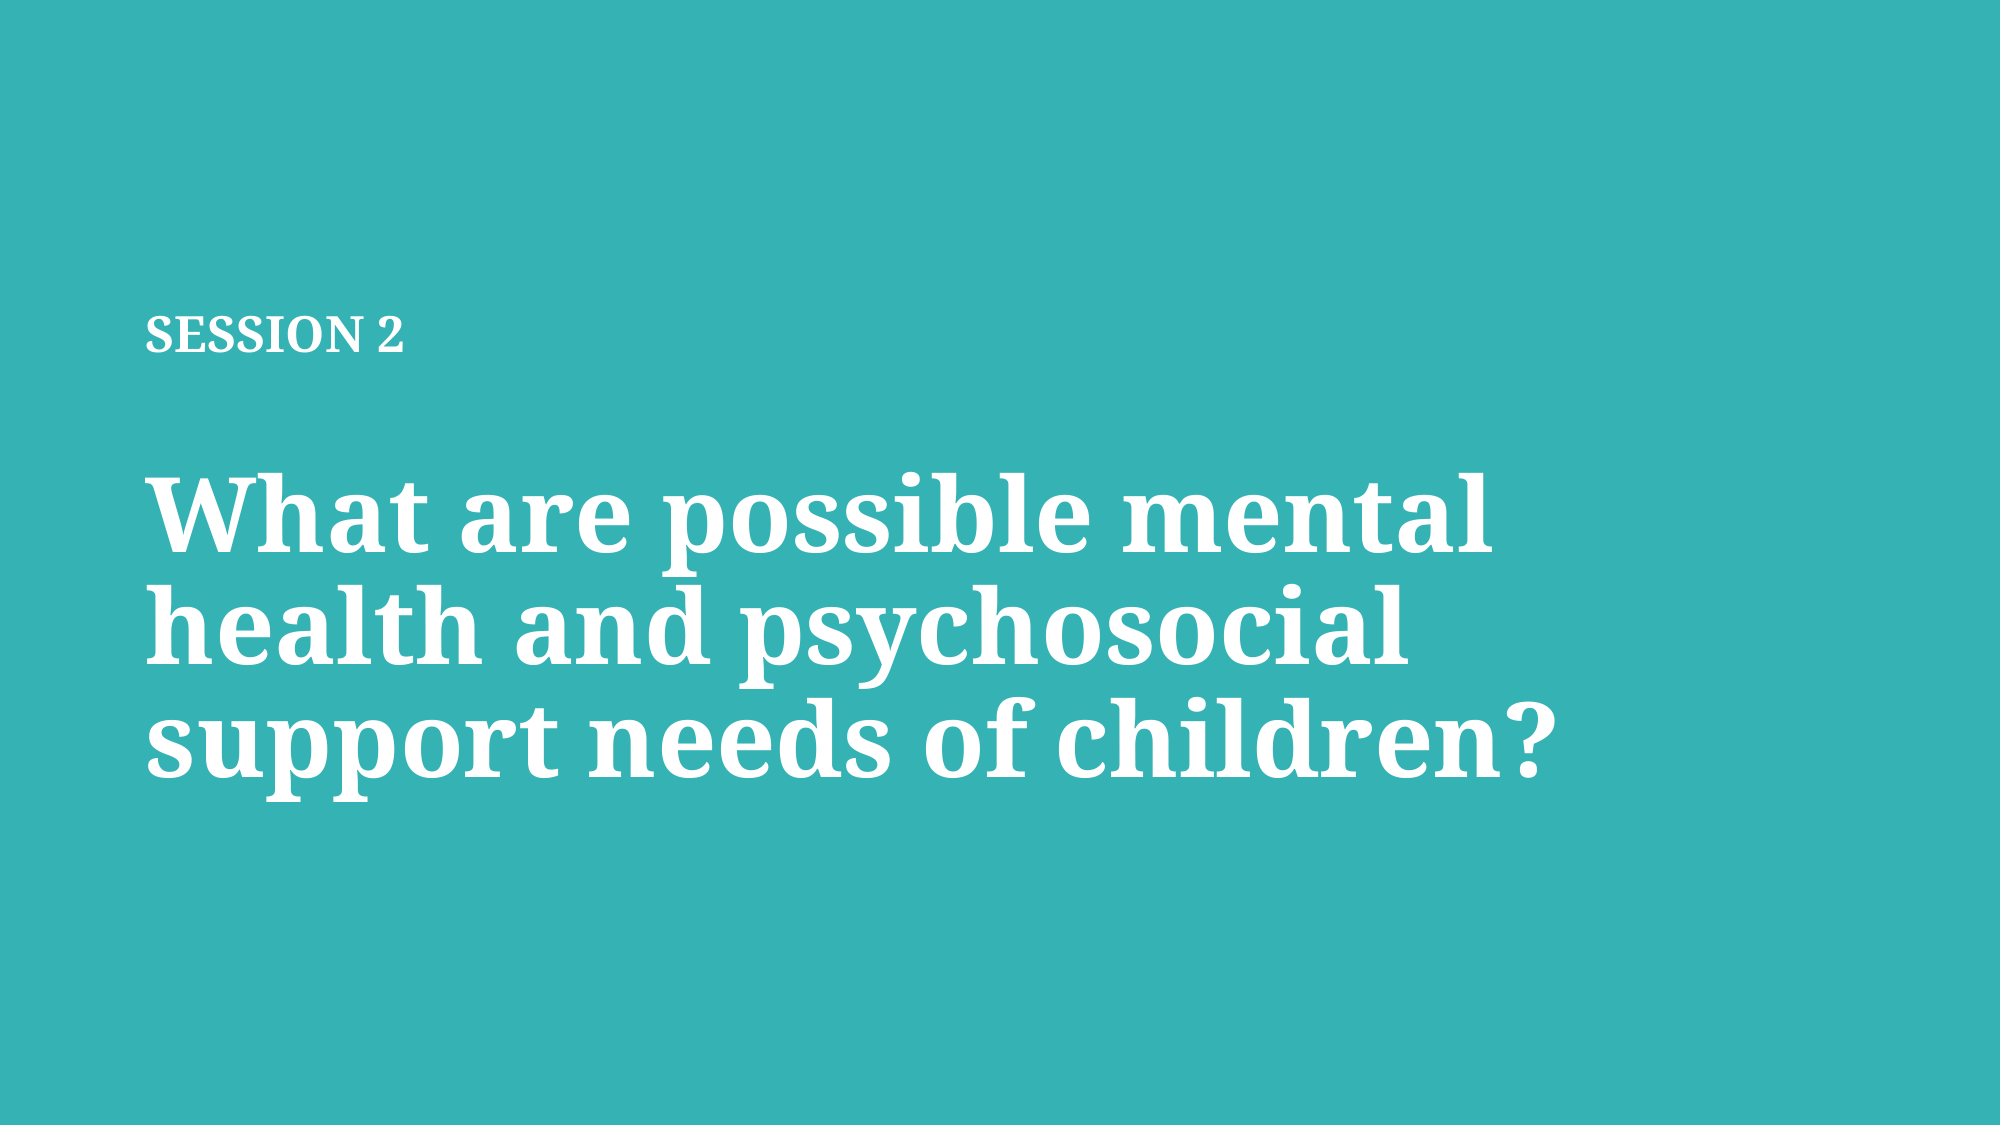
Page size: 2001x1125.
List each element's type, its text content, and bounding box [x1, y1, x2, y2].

text_box SESSION 2 What are possible mental health and psychosocial support needs of children? [130, 508, 1792, 601]
